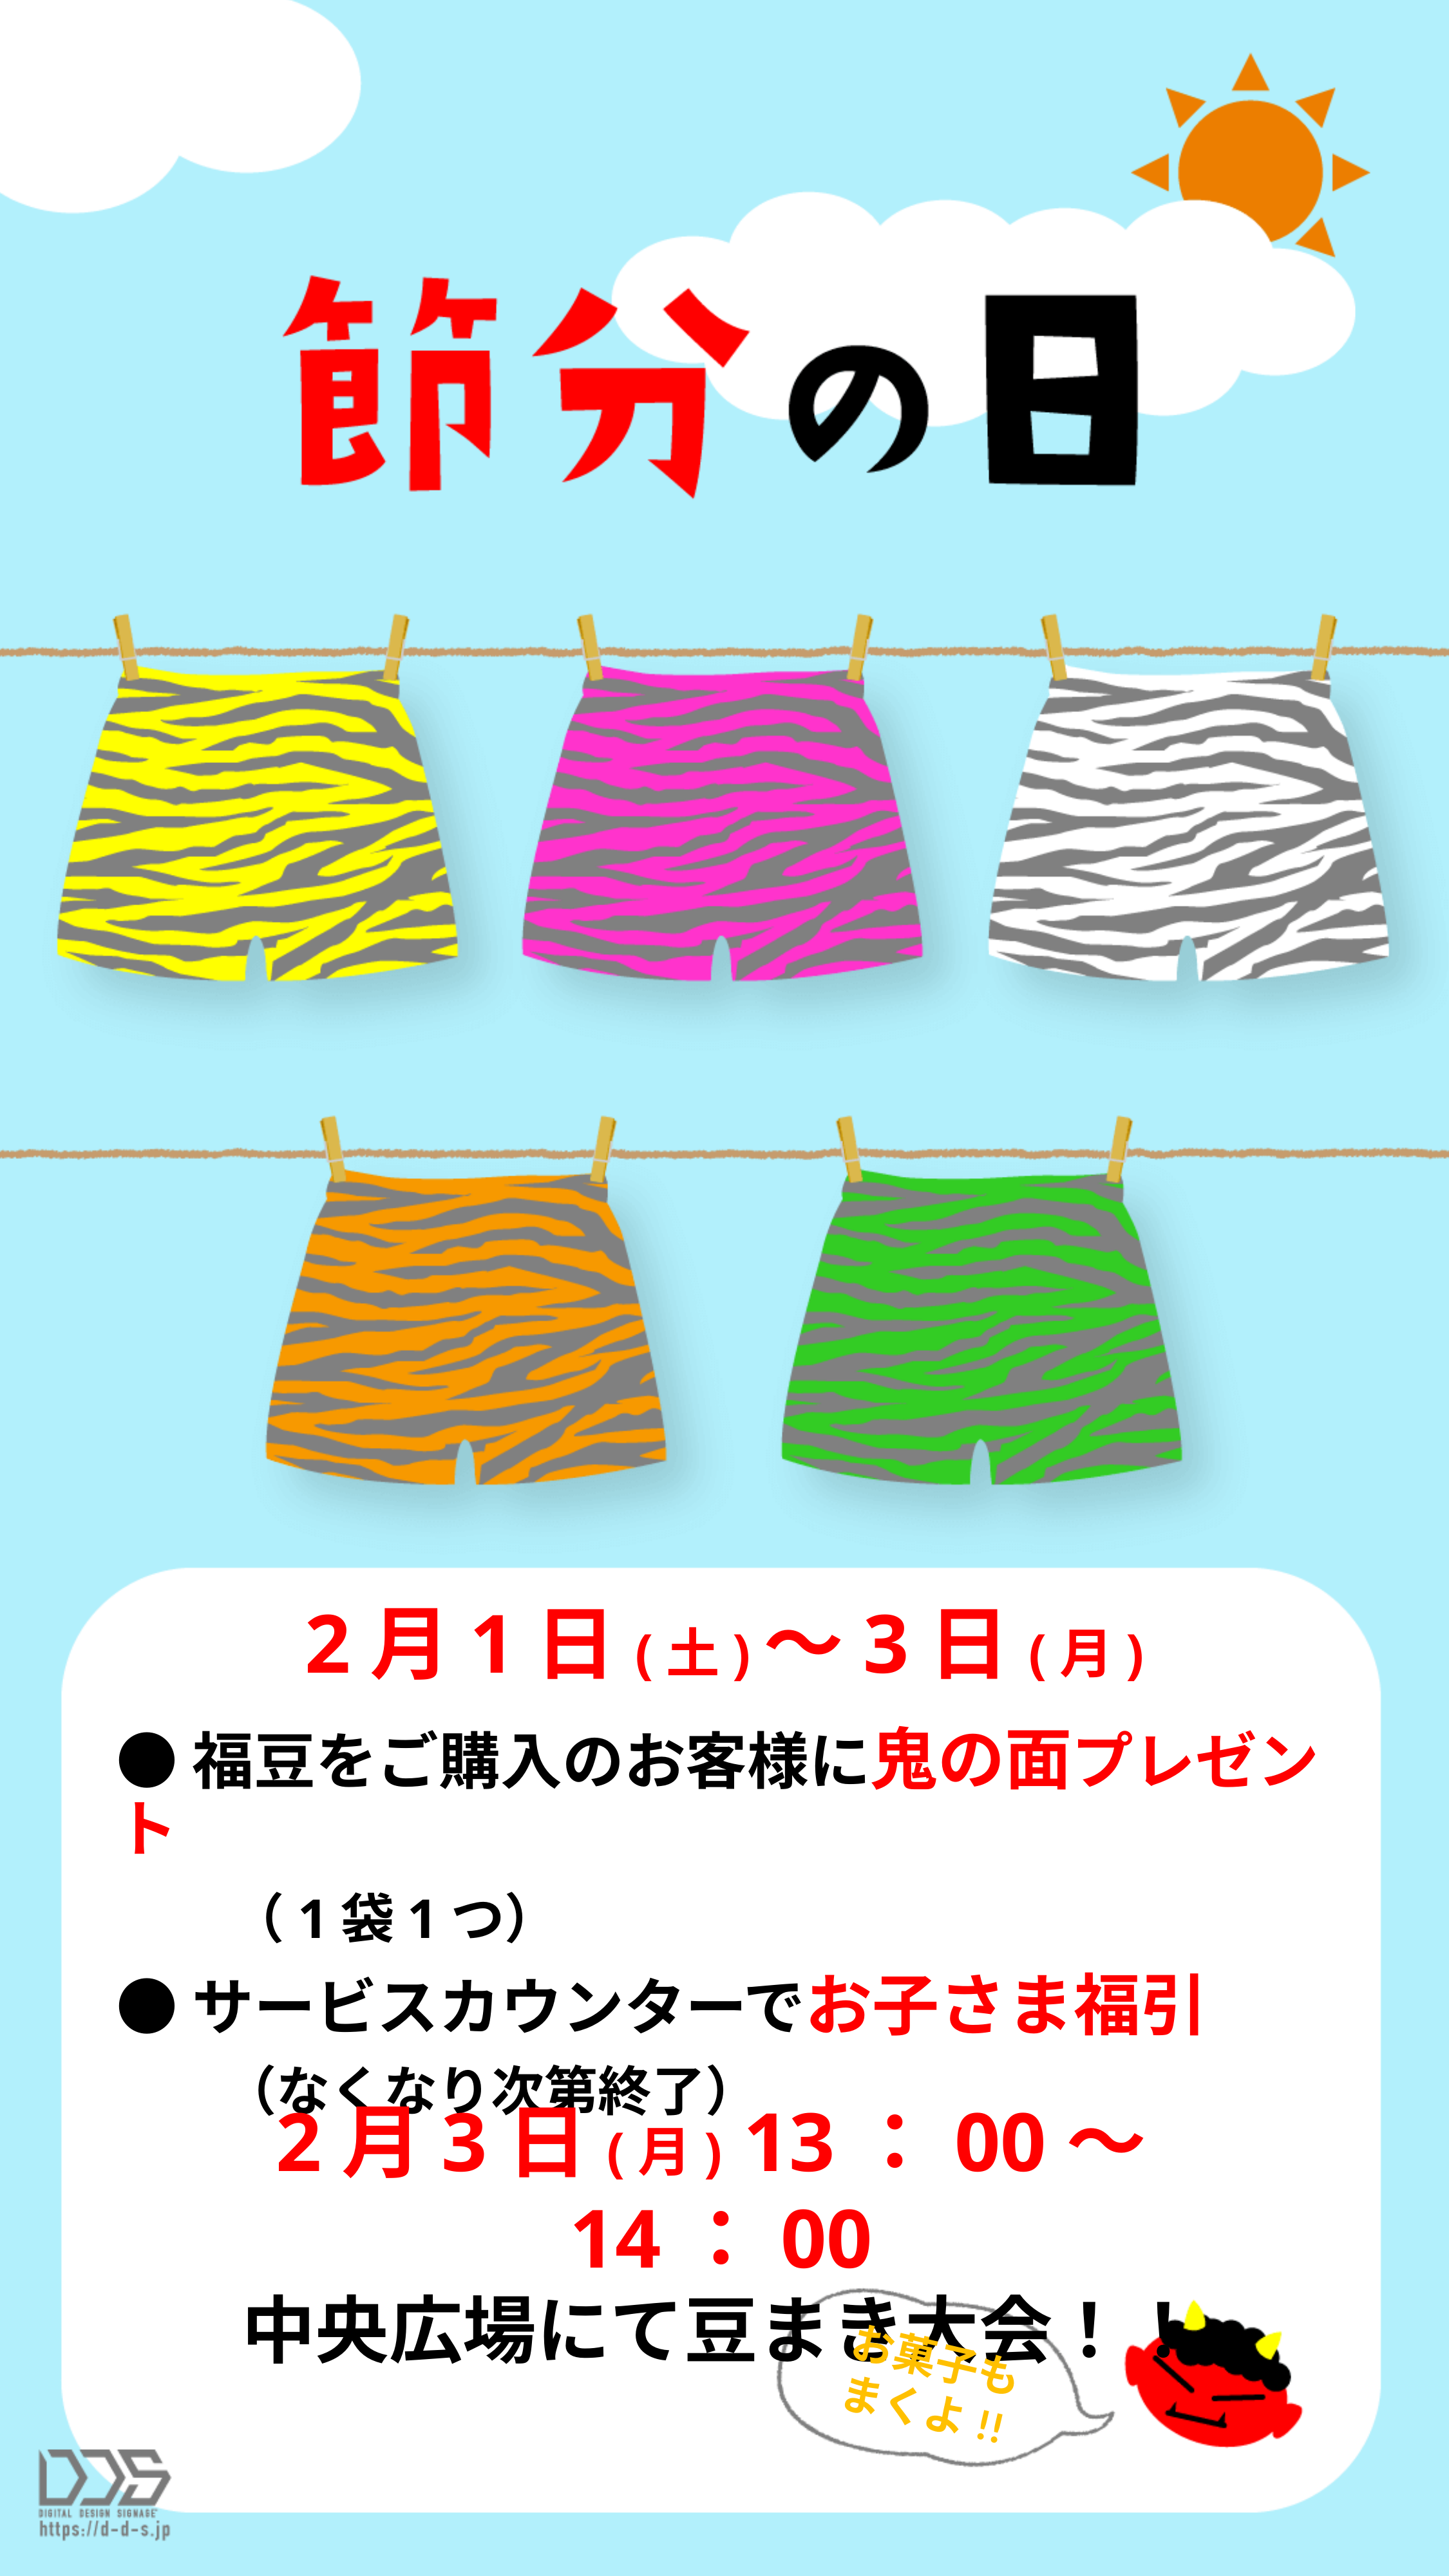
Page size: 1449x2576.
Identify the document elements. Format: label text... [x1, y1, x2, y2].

text_box 2月1日(土)〜3日(月) [236, 1588, 1213, 1695]
subtitle ●福豆をご購入のお客様に鬼の面プレゼント （1袋1つ） ●サービスカウンターでお子さま福引 （なくなり次第終了） [106, 1721, 1343, 2070]
text_box 2月3日(月) 13：00〜14：00 中央広場にて豆まき大会！！ [189, 2085, 1253, 2287]
text_box お菓子も まくよ!! [825, 2308, 1037, 2461]
picture [0, 0, 1449, 2576]
